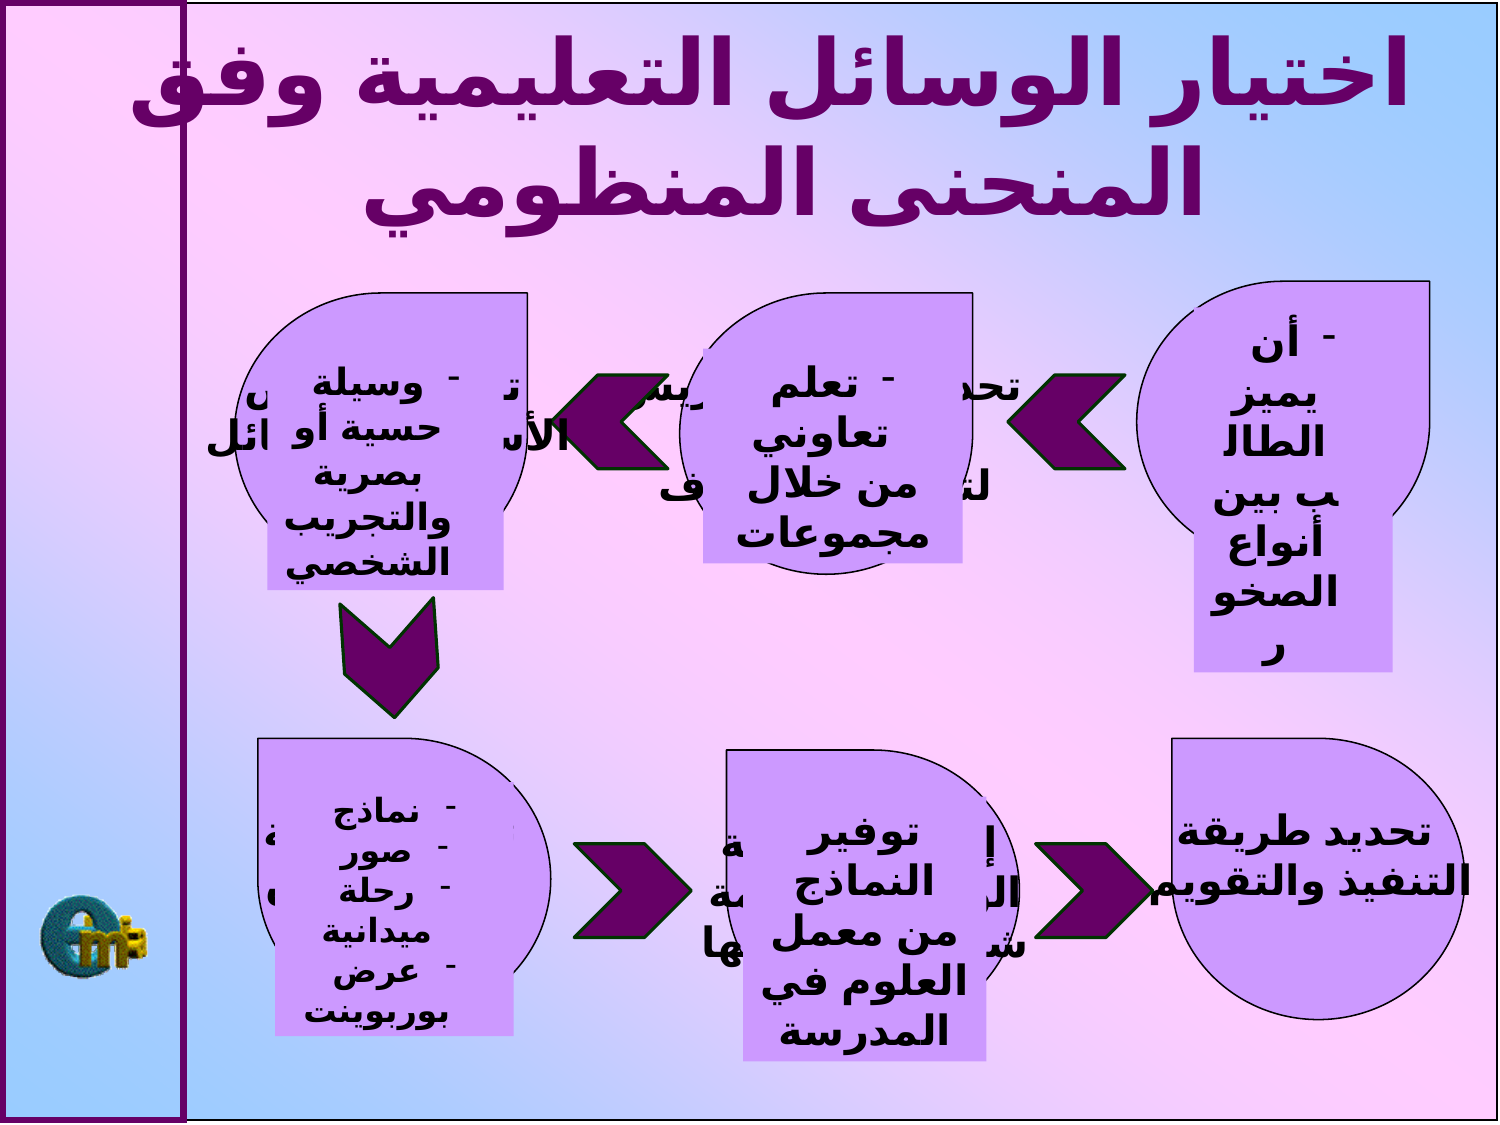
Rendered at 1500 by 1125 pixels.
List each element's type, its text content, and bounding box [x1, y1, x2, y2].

text_box اختيار الوسائل التعليمية وفق المنحنى المنظومي [113, 6, 1455, 241]
text_box [574, 843, 692, 938]
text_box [666, 292, 985, 575]
text_box وسيلة حسية أو بصرية والتجريب الشخصي [267, 582, 504, 591]
text_box تحديد الأهداف السلوكية للدرس [1136, 311, 1193, 533]
text_box تحديد الأهداف السلوكية للدرس [1198, 281, 1430, 515]
text_box [1035, 843, 1153, 938]
text_box [552, 374, 661, 469]
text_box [257, 738, 552, 1020]
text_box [234, 292, 528, 575]
text_box نماذج صور رحلة ميدانية عرض بوربوينت [275, 1027, 514, 1037]
text_box أن يميز الطالب بين أنواع الصخور [1193, 307, 1393, 673]
text_box [1007, 374, 1126, 469]
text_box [1171, 738, 1466, 1020]
text_box [339, 597, 439, 718]
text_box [726, 749, 1020, 1032]
text_box توفير النماذج من معمل العلوم في المدرسة [743, 1041, 987, 1062]
